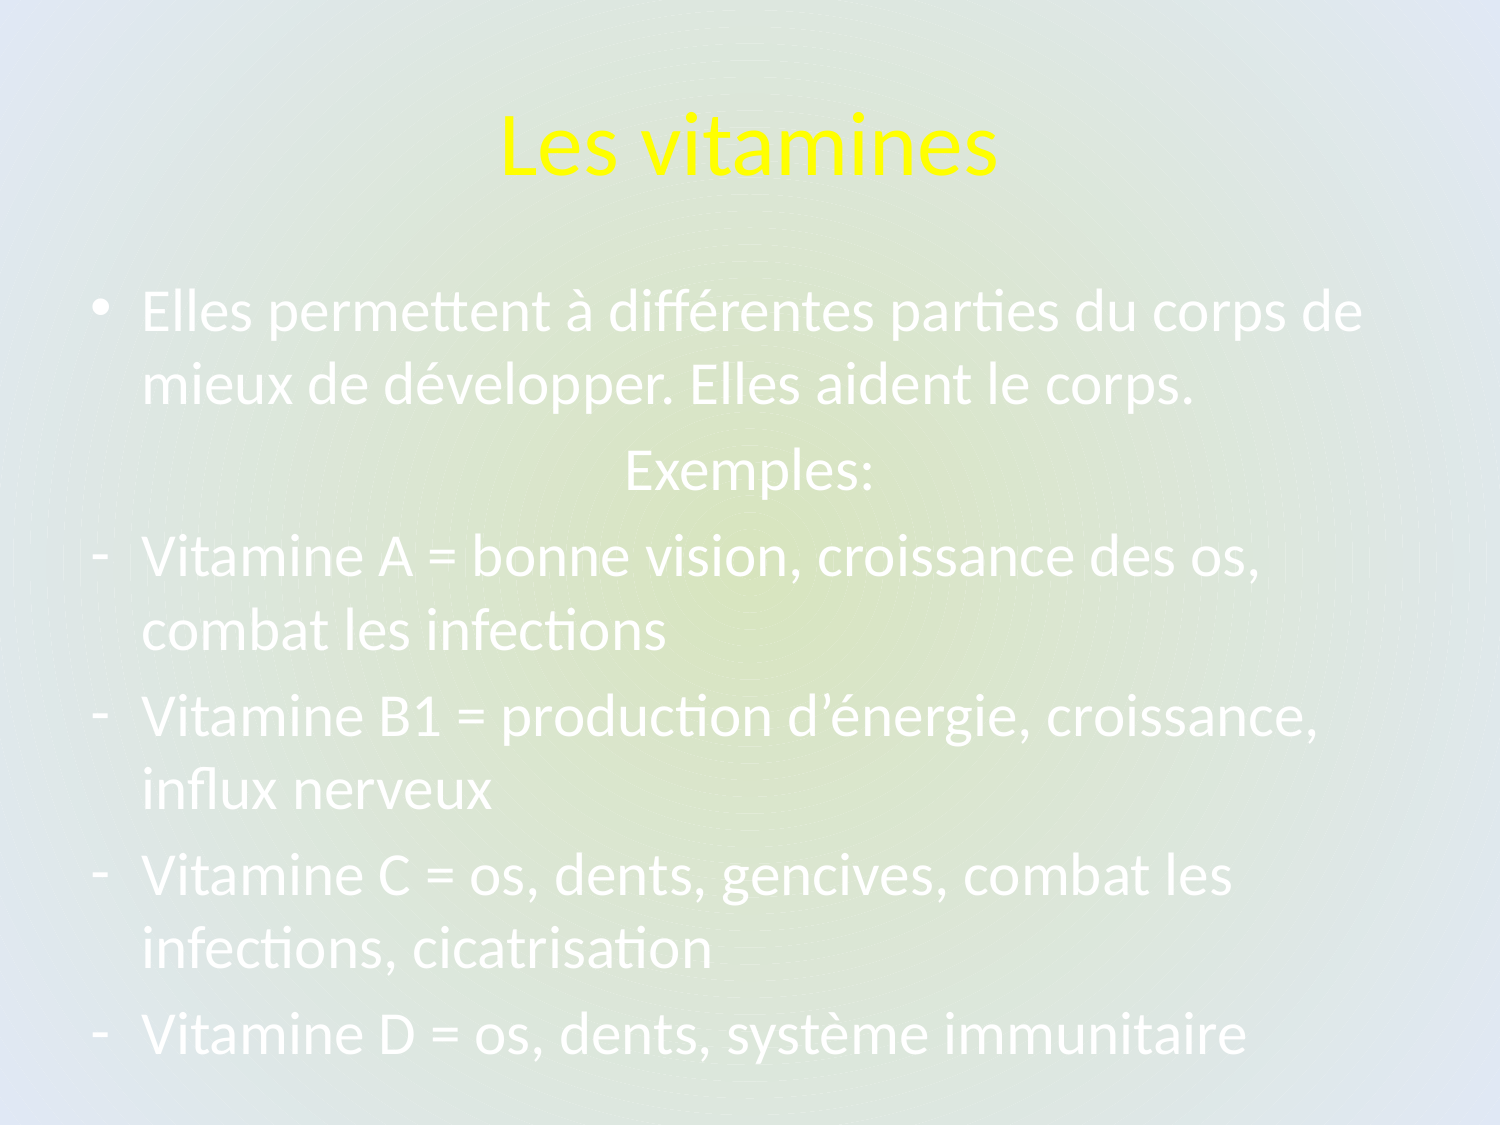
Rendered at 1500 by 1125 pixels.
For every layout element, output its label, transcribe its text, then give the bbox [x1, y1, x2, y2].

list Elles permettent à différentes parties du corps de mieux de développer. Elles aident le corps. Exemples: Vitamine A = bonne vision, croissance des os, combat les infections Vitamine B1 = production d’énergie, croissance, influx nerveux Vitamine C = os, dents, gencives, combat les infections, cicatrisation Vitamine D = os, dents, système immunitaire [75, 262, 1425, 1083]
title Les vitamines [75, 45, 1425, 233]
